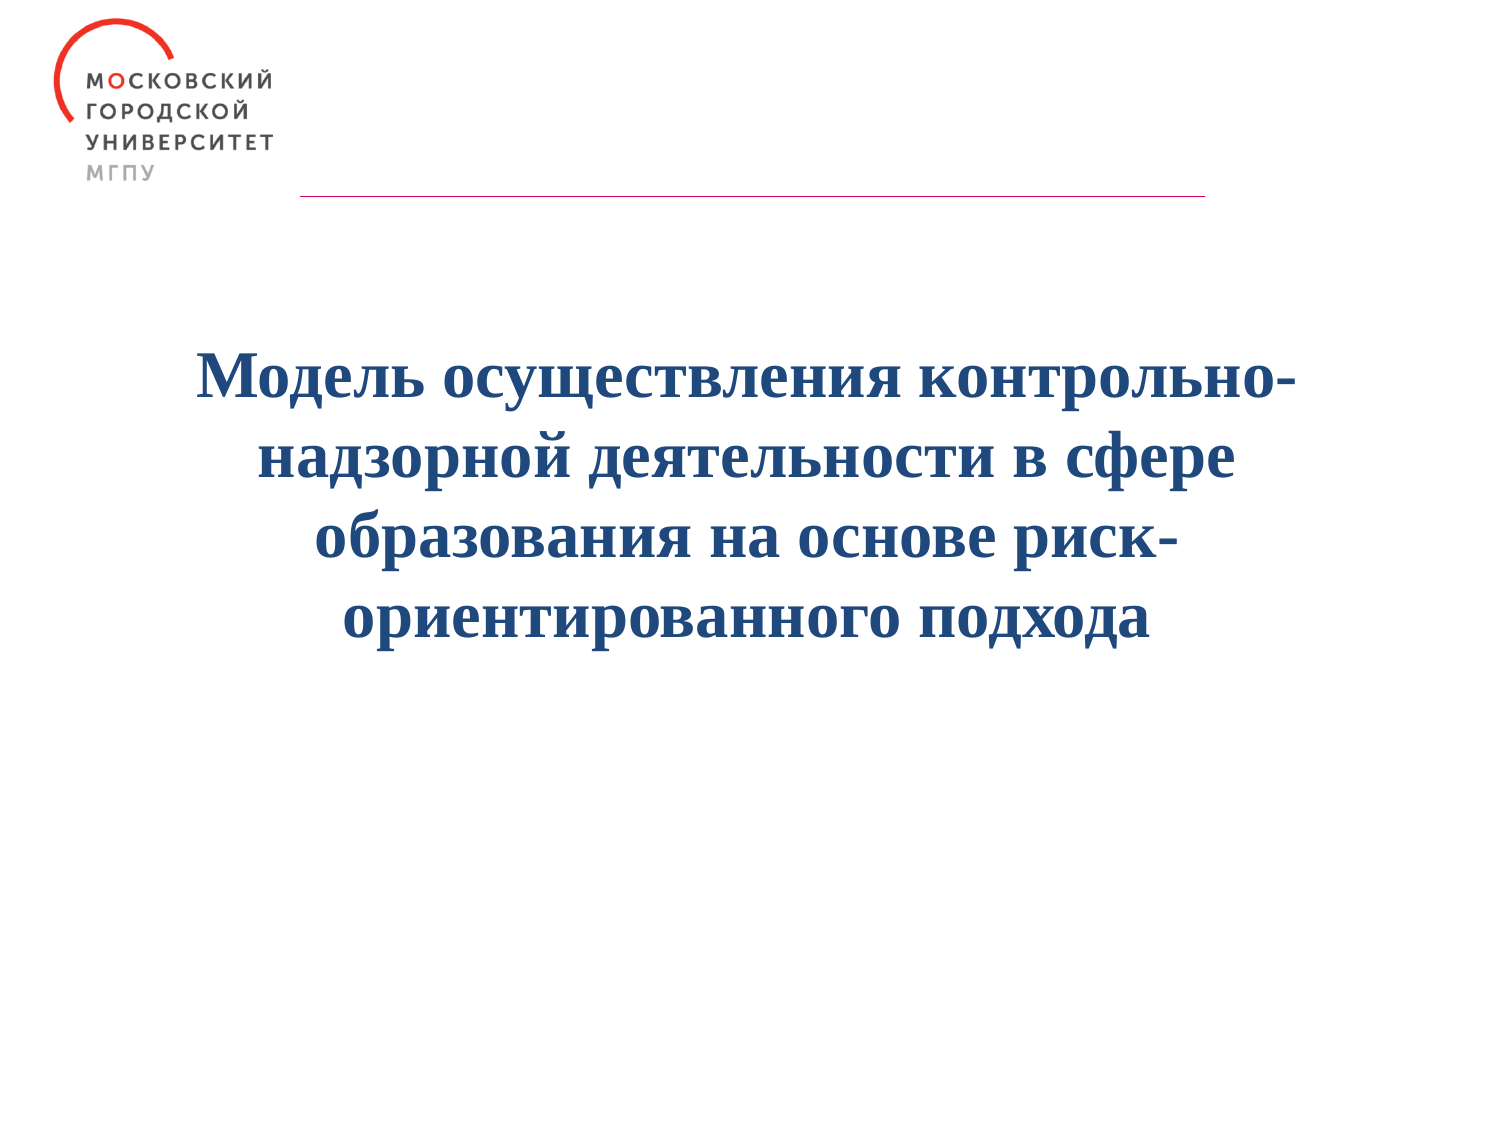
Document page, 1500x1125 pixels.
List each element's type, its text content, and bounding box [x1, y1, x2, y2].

text_box Модель осуществления контрольно-надзорной деятельности в сфере образования на основе риск-ориентированного подхода [47, 243, 1448, 1012]
picture [47, 15, 301, 206]
